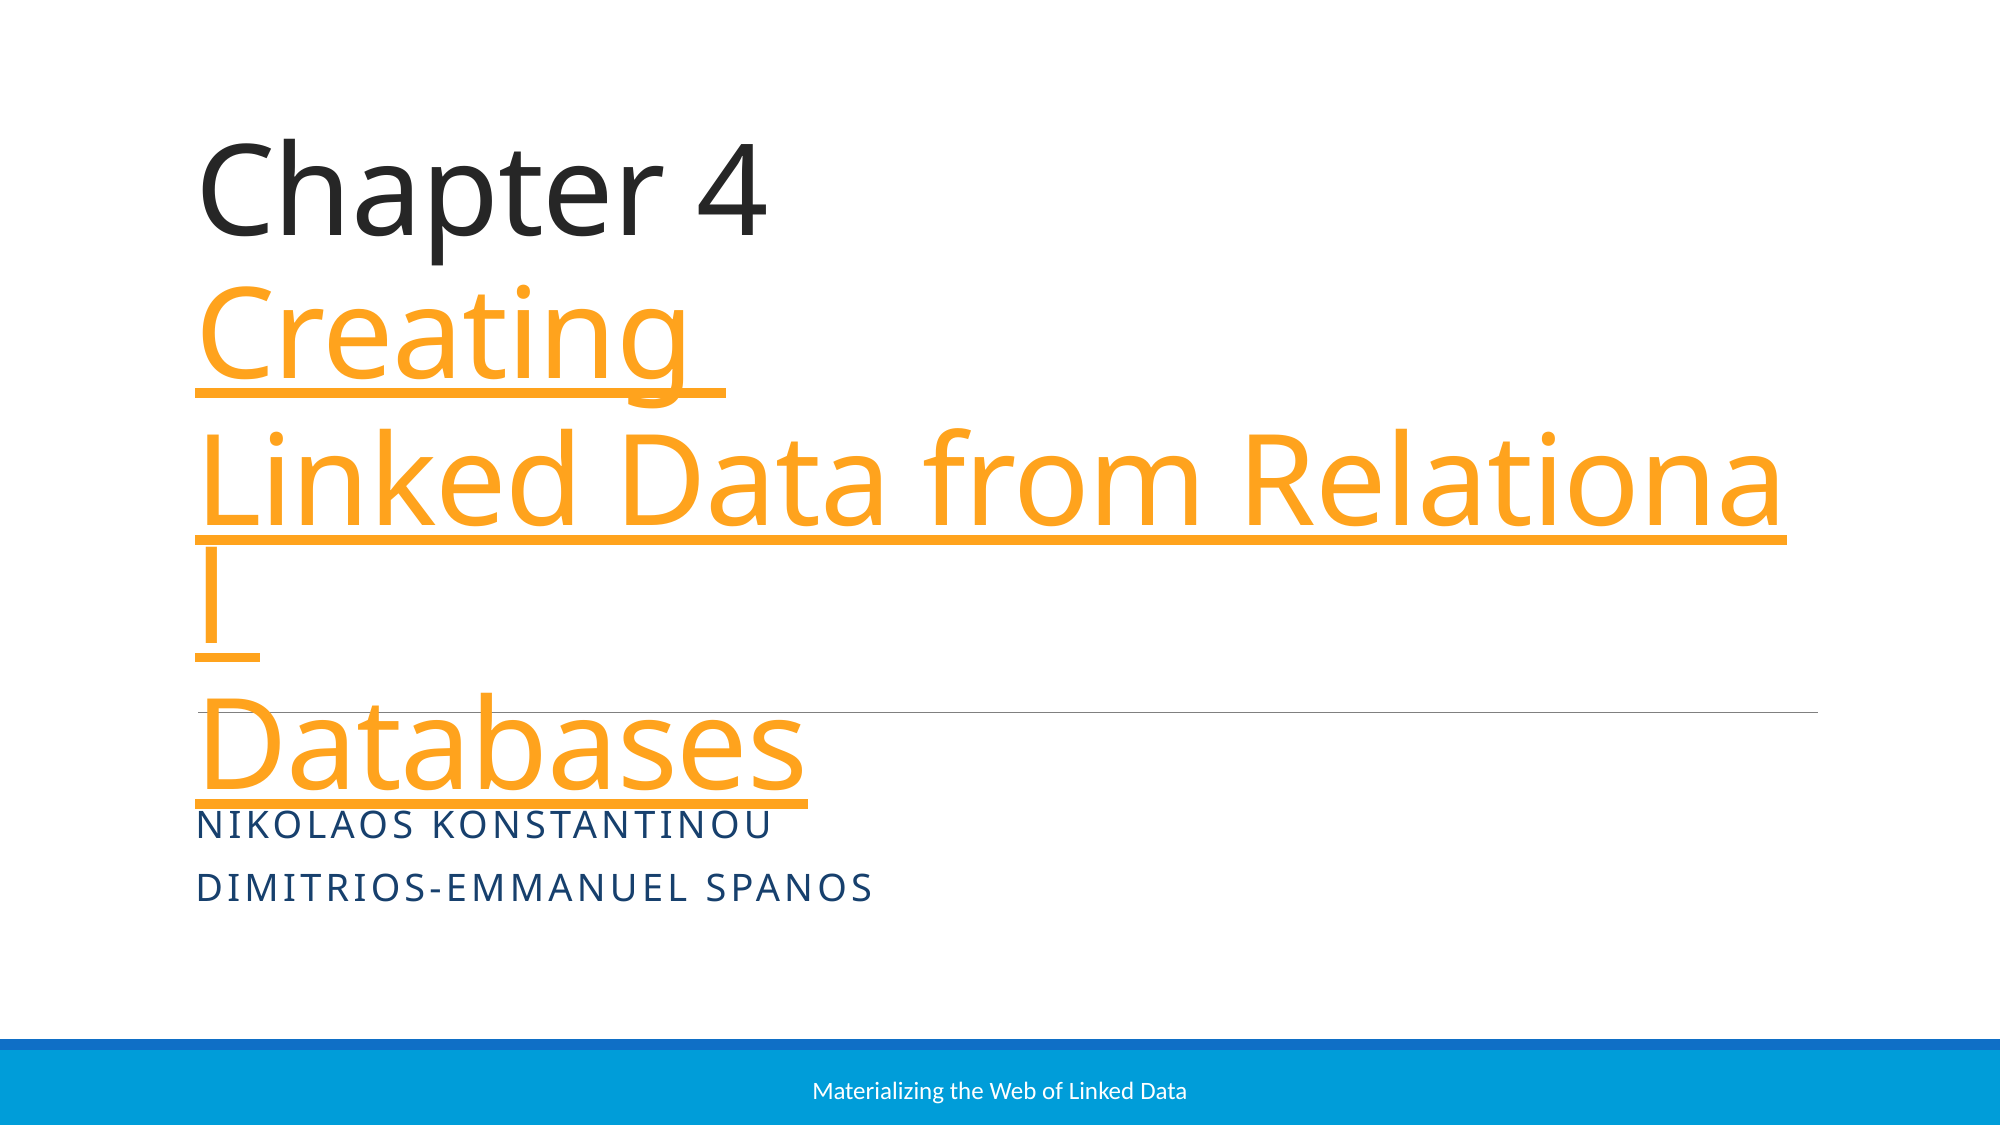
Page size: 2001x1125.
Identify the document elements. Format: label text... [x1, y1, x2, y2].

title Chapter 4 Creating Linked Data from Relational Databases [180, 124, 1830, 710]
footer Materializing the Web of Linked Data [604, 1059, 1396, 1120]
subtitle Nikolaos Konstantinou Dimitrios-Emmanuel Spanos [180, 730, 1831, 919]
